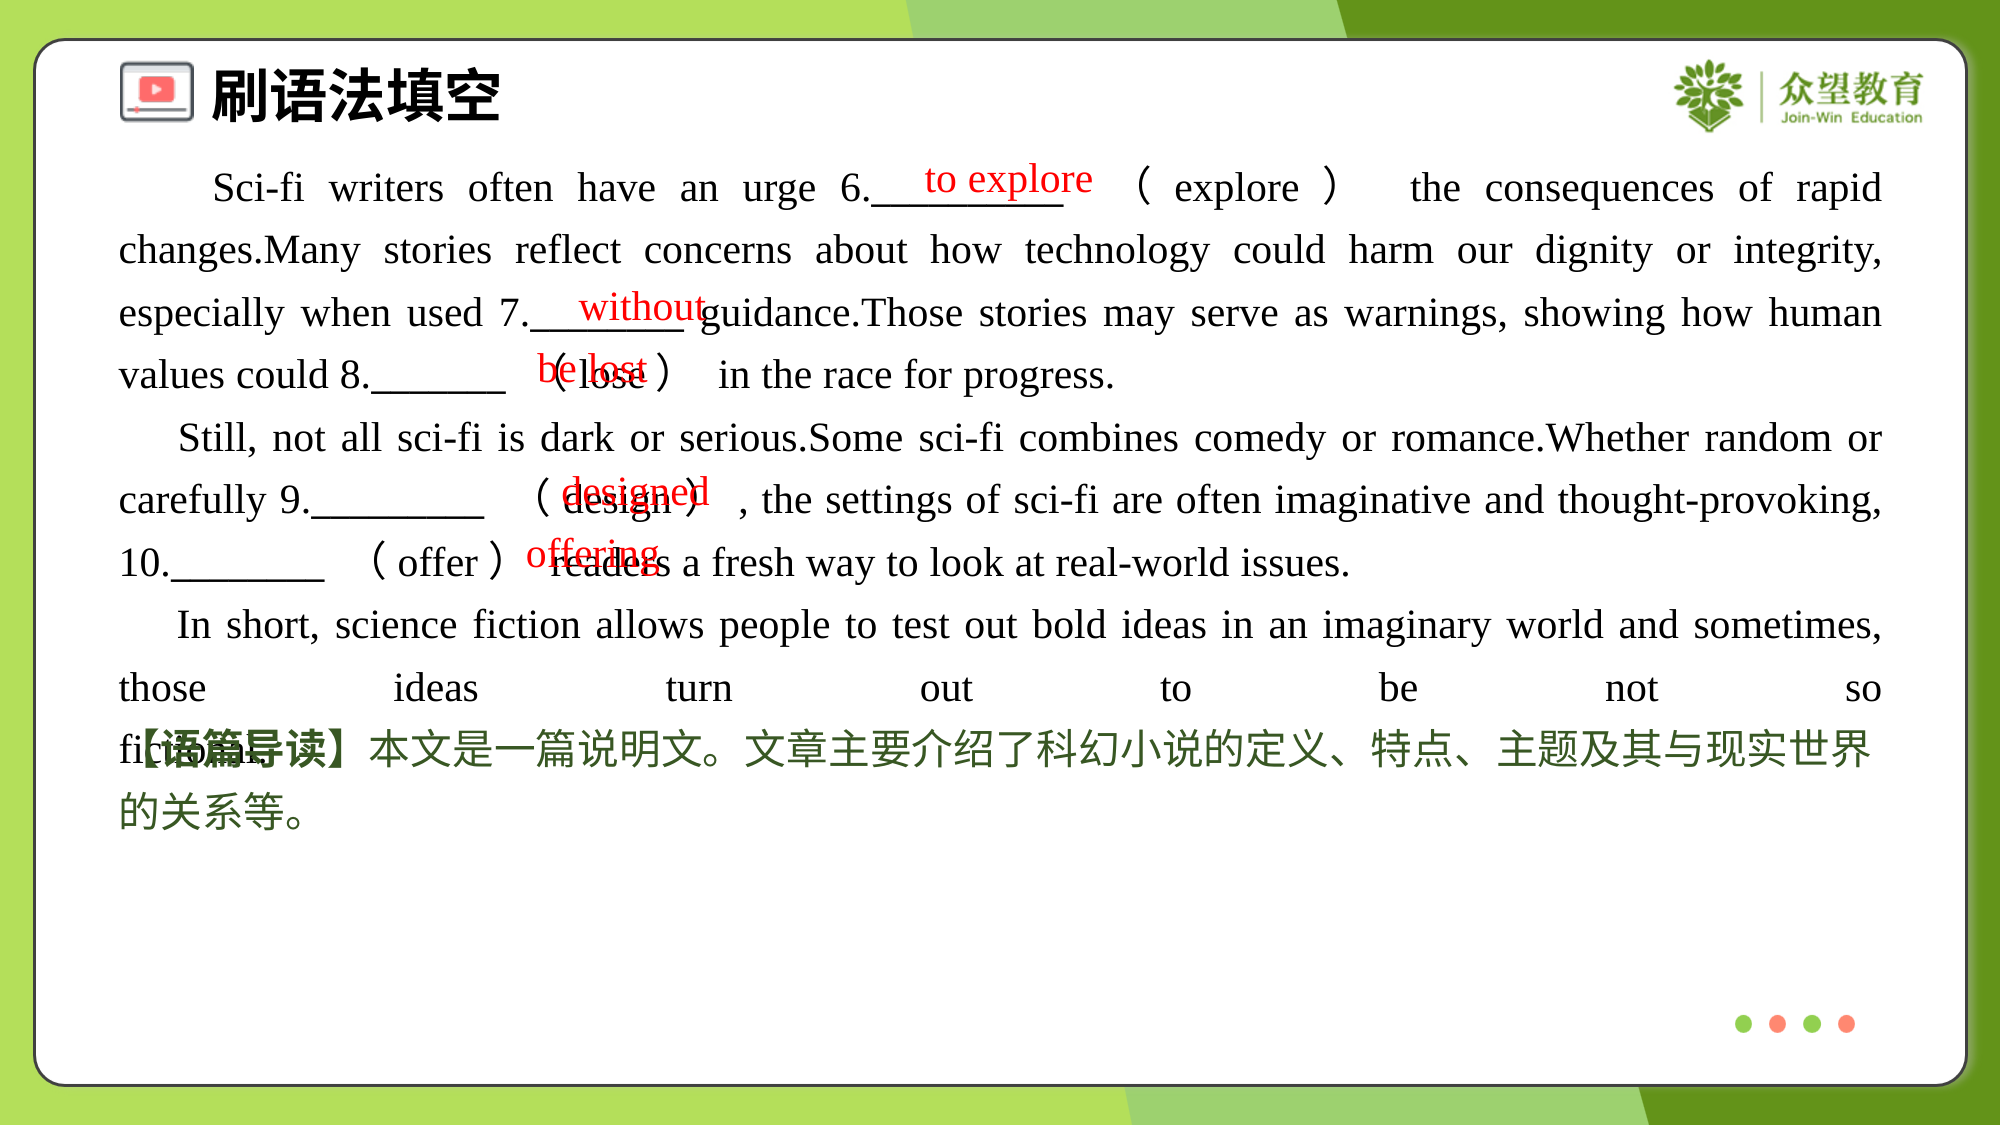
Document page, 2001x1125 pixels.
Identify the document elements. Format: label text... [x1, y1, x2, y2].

text_box offering [521, 513, 665, 572]
text_box without [574, 265, 711, 324]
picture [0, 0, 2000, 1125]
text_box designed [557, 451, 715, 509]
text_box be lost [527, 328, 658, 386]
text_box 【语篇导读】本文是一篇说明文。文章主要介绍了科幻小说的定义、特点、主题及其与现实世界的关系等。 [118, 710, 1883, 831]
text_box Sci-fi writers often have an urge 6.__________ （explore） the consequences of rapid changes.Many stories reflect concerns about how technology could harm our dignity or integrity, especially when used 7.________ guidance.Those stories may serve as warnings, showing how human values could 8._______ （lose） in the race for progress. Still, not all sci-fi is dark or serious.Some sci-fi combines comedy or romance.Whether random or carefully 9._________ （design）, the settings of sci-fi are often imaginative and thought-provoking, 10.________ （offer） readers a fresh way to look at real-world issues. In short, science fiction allows people to test out bold ideas in an imaginary world and sometimes, those ideas turn out to be not so fictional.#1.5 [118, 146, 1883, 704]
text_box to explore [915, 138, 1103, 196]
